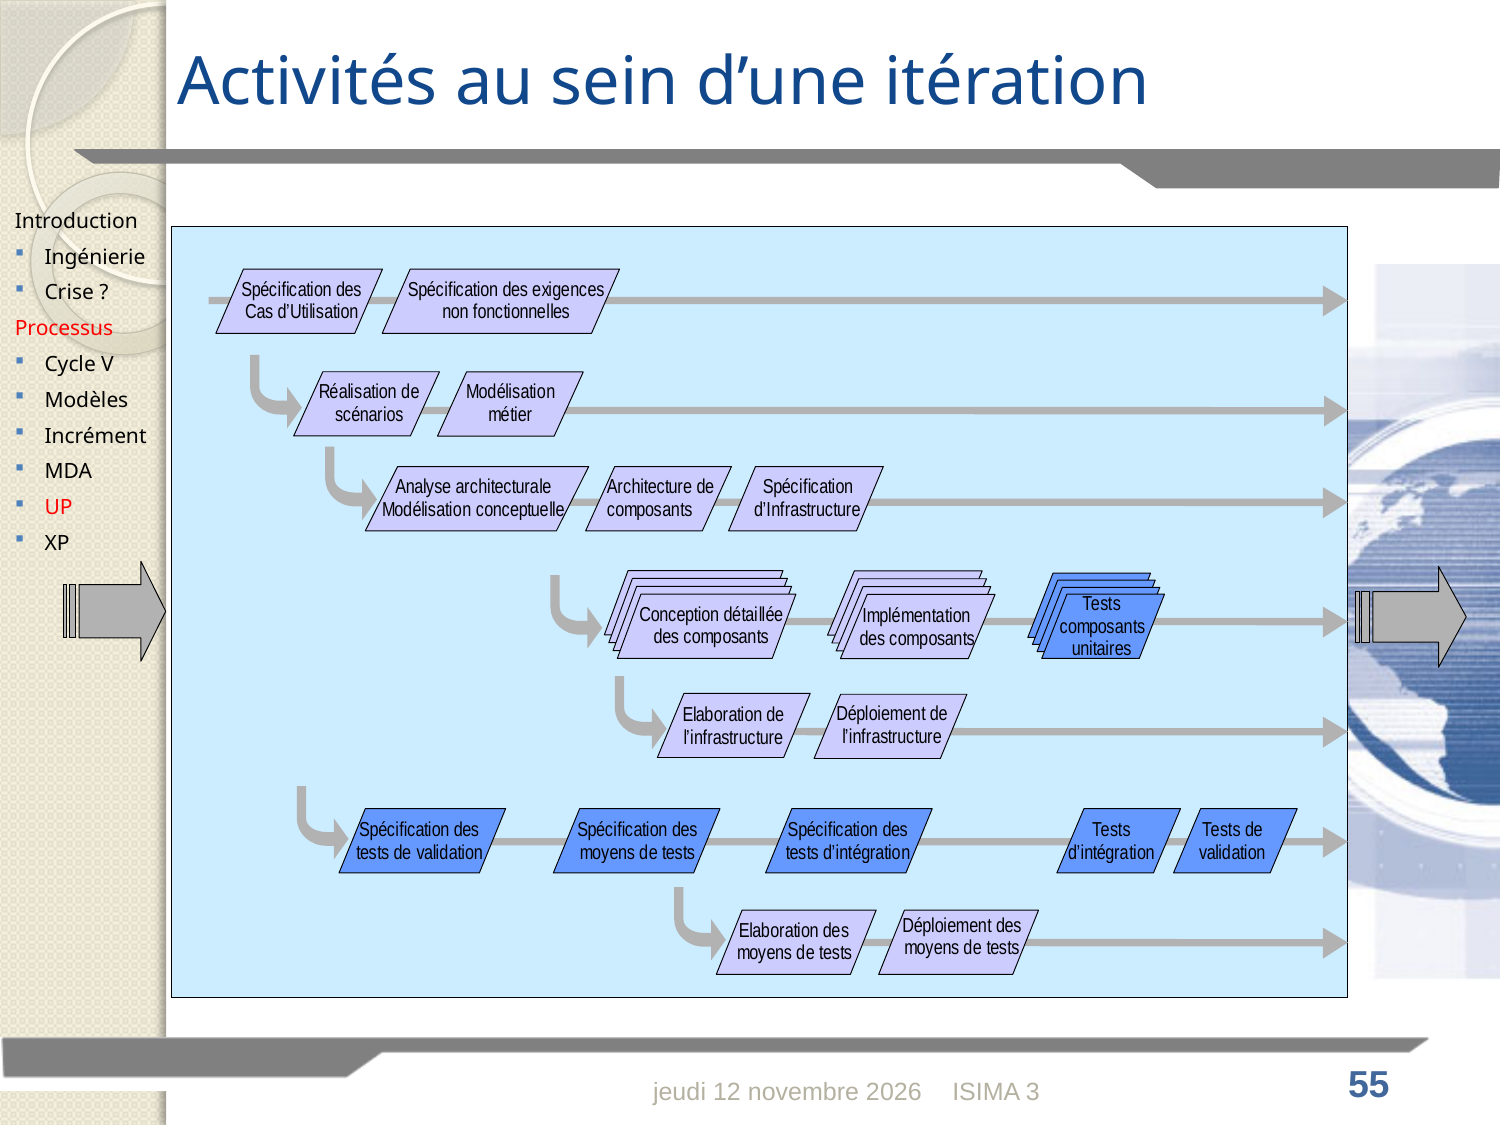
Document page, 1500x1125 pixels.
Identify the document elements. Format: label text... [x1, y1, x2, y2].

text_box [62, 224, 1470, 1001]
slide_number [587, 1034, 937, 1113]
title Activités au sein d’une itération [162, 24, 1450, 130]
text_box Introduction Ingénierie Crise ? Processus Cycle V Modèles Incrément MDA UP XP [0, 199, 225, 563]
footer ISIMA 3 [937, 1034, 1413, 1113]
picture [1413, 1037, 1433, 1091]
picture [0, 1037, 587, 1091]
picture [318, 264, 1500, 1025]
